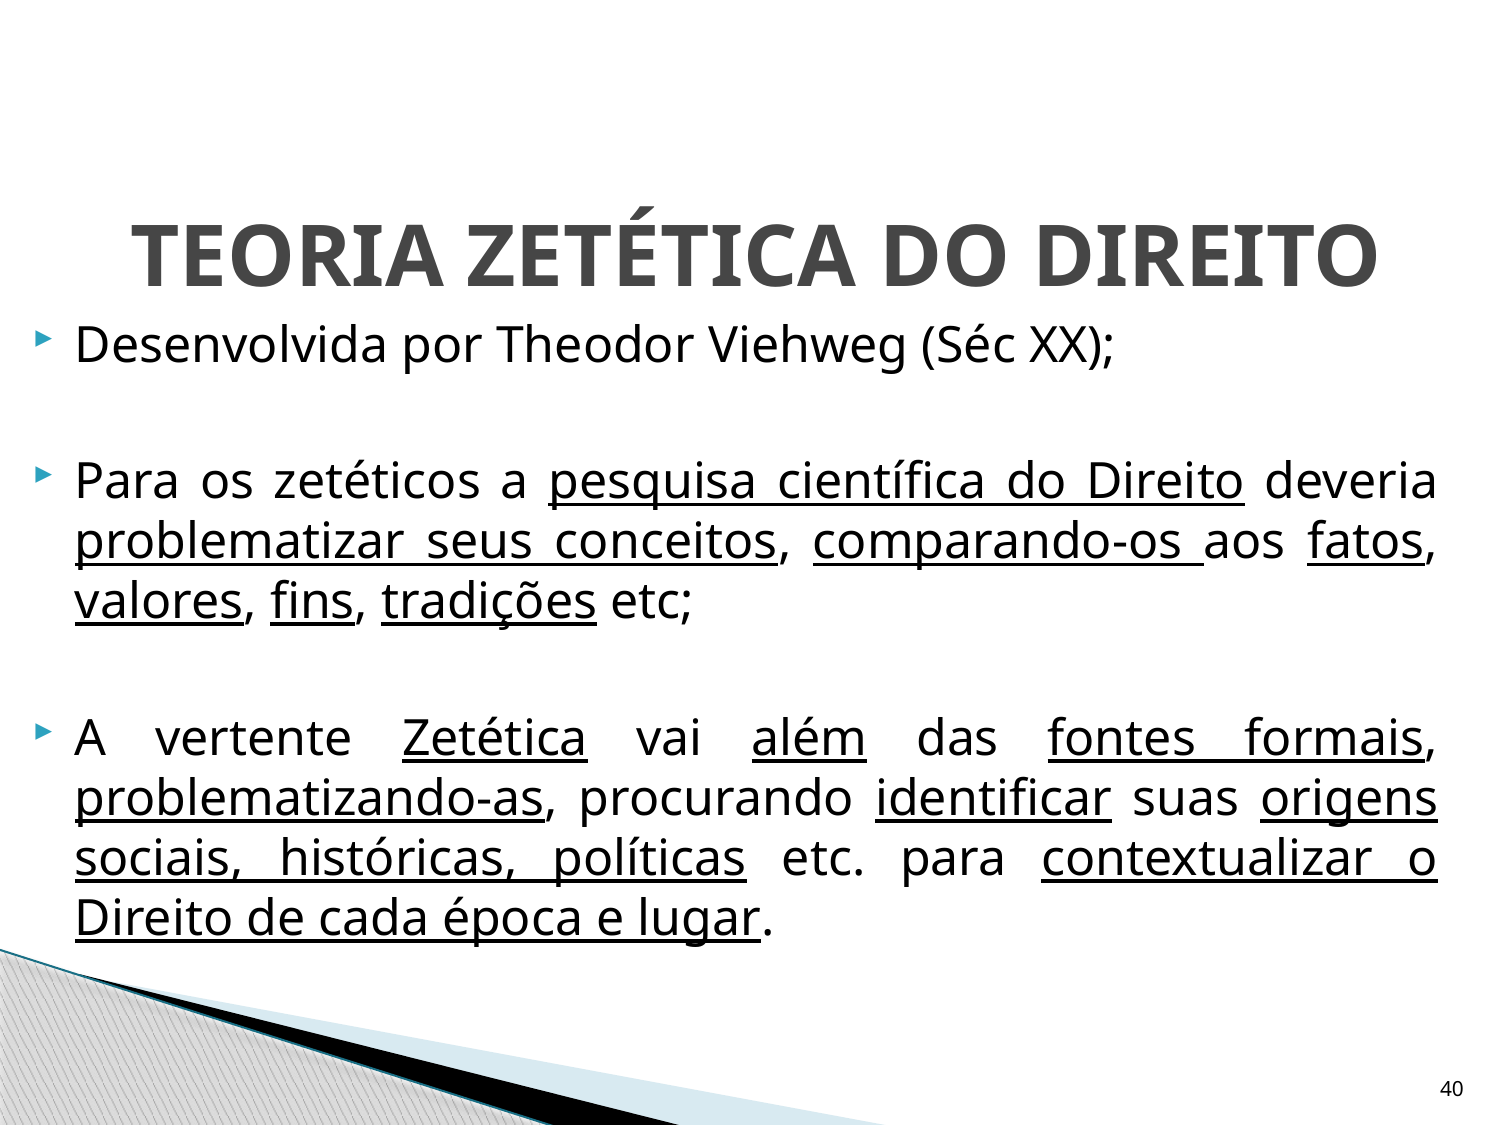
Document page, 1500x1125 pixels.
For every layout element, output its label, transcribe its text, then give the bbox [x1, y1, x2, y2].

list Desenvolvida por Theodor Viehweg (Séc XX); Para os zetéticos a pesquisa científica do Direito deveria problematizar seus conceitos, comparando-os aos fatos, valores, fins, tradições etc; A vertente Zetética vai além das fontes formais, problematizando-as, procurando identificar suas origens sociais, históricas, políticas etc. para contextualizar o Direito de cada época e lugar. [0, 304, 1454, 1079]
slide_number 40 [1418, 1051, 1479, 1112]
title TEORIA ZETÉTICA DO DIREITO [82, 187, 1432, 304]
